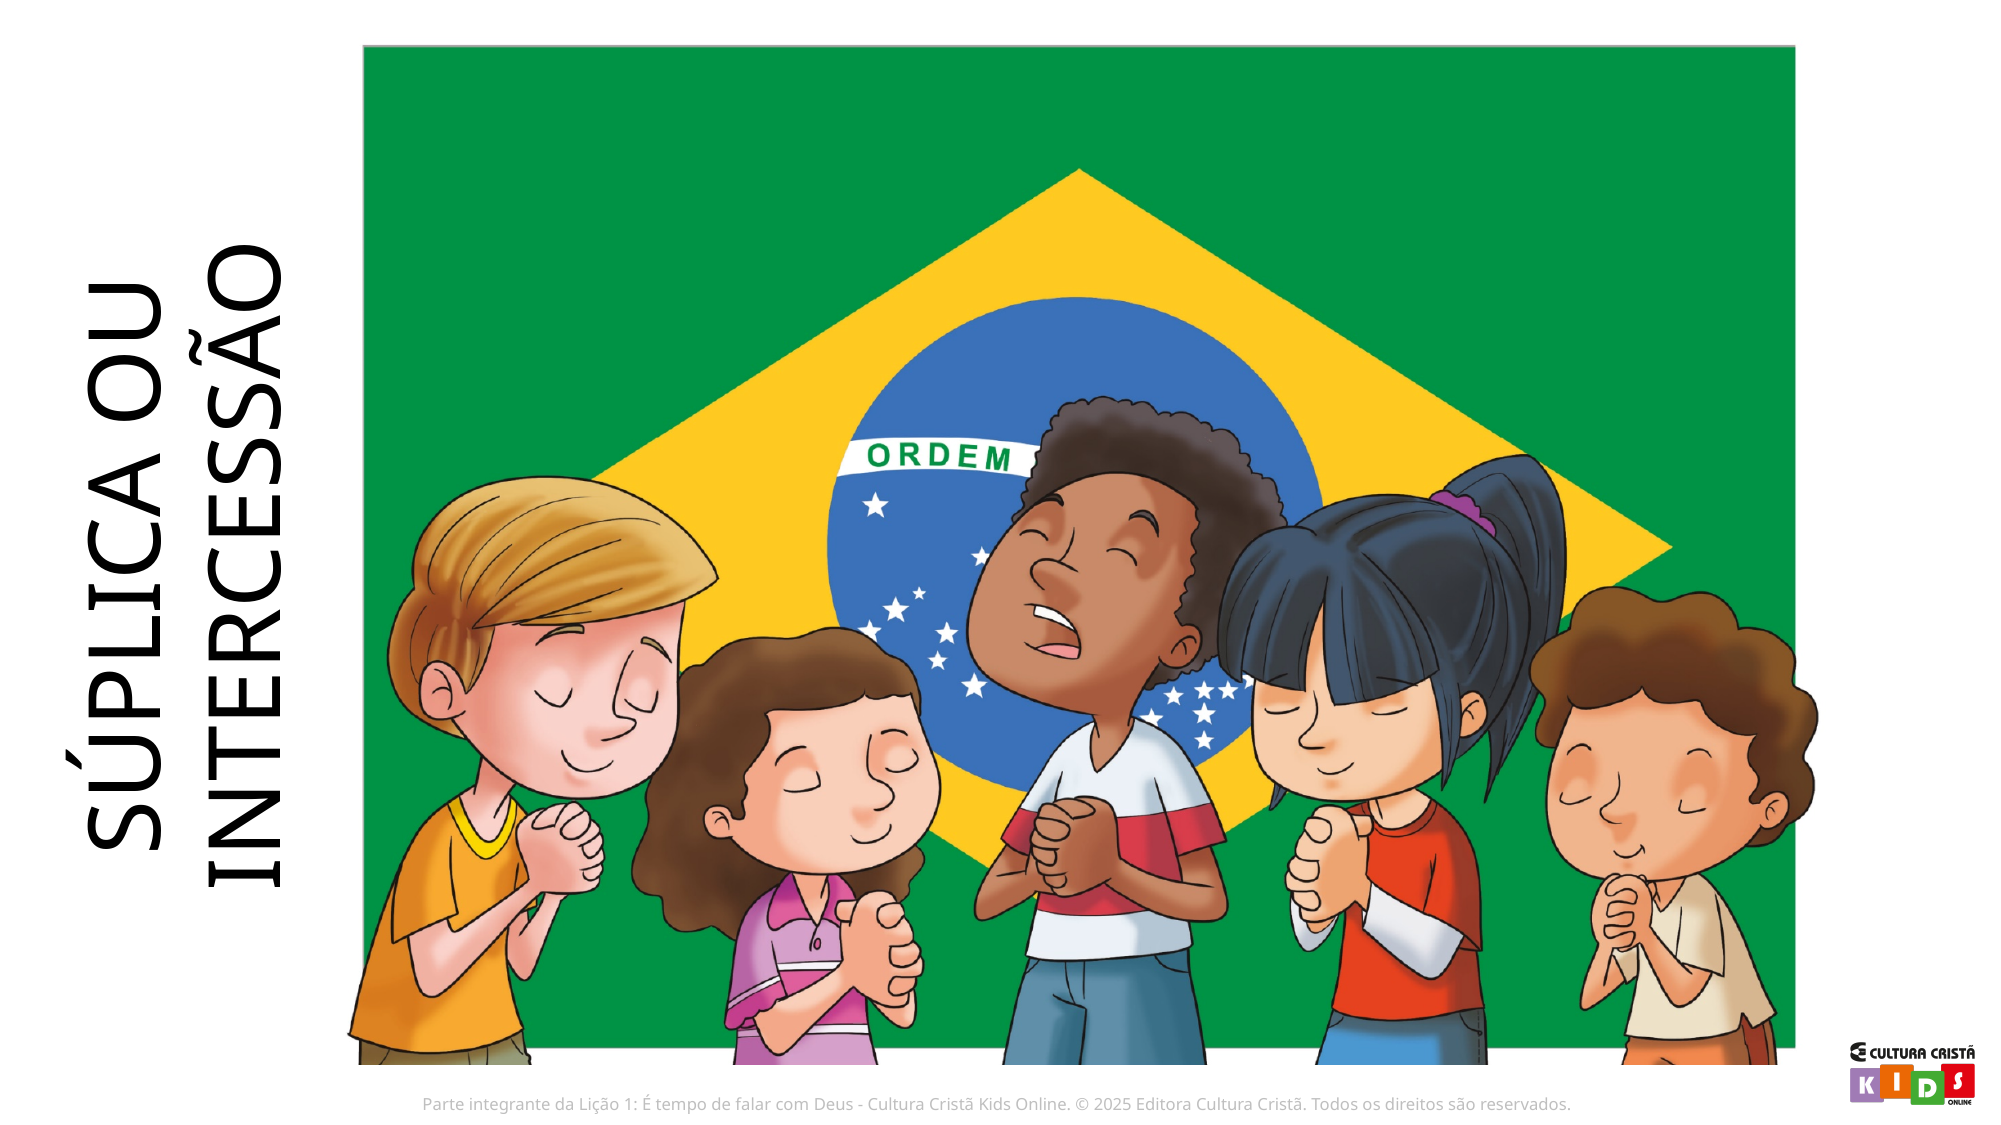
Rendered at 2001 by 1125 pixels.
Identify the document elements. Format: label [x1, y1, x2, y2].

text_box [0, 2, 2000, 1125]
